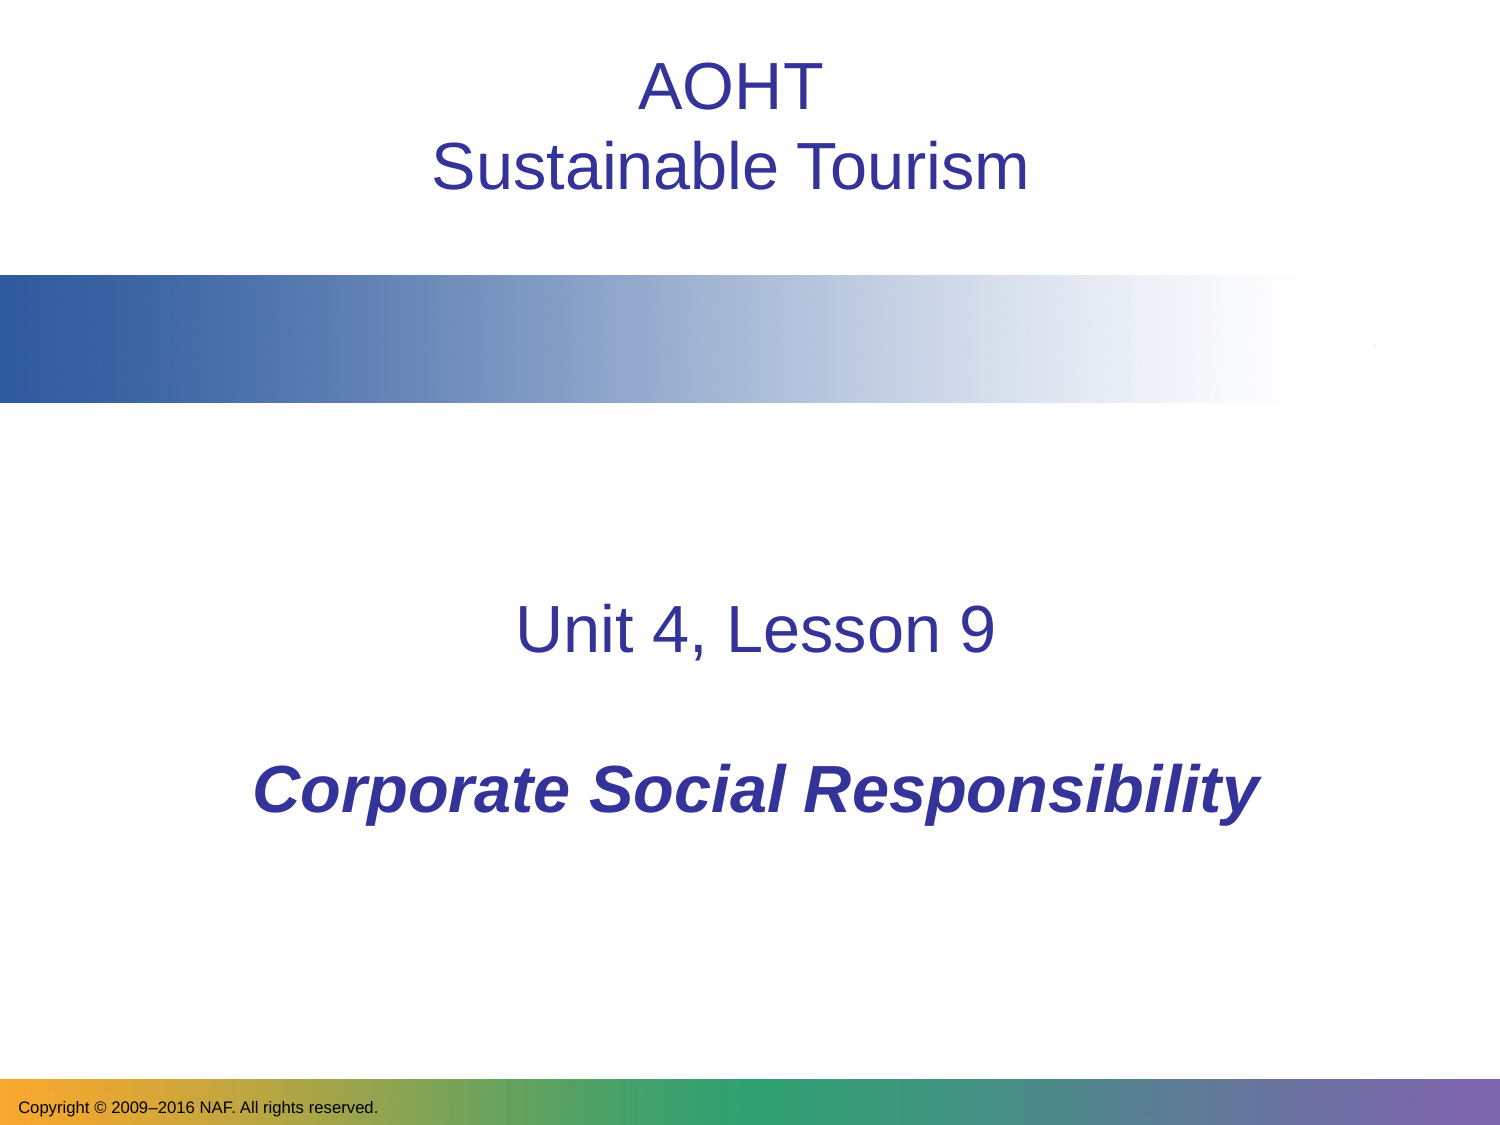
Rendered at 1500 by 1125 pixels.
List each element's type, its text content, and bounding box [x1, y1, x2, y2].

picture [0, 275, 1500, 403]
title Unit 4, Lesson 9 Corporate Social Responsibility [37, 450, 1475, 963]
text_box AOHT Sustainable Tourism [124, 62, 1338, 263]
picture [0, 1079, 1500, 1125]
text_box Copyright © 2009–2016 NAF. All rights reserved. [3, 1091, 394, 1124]
